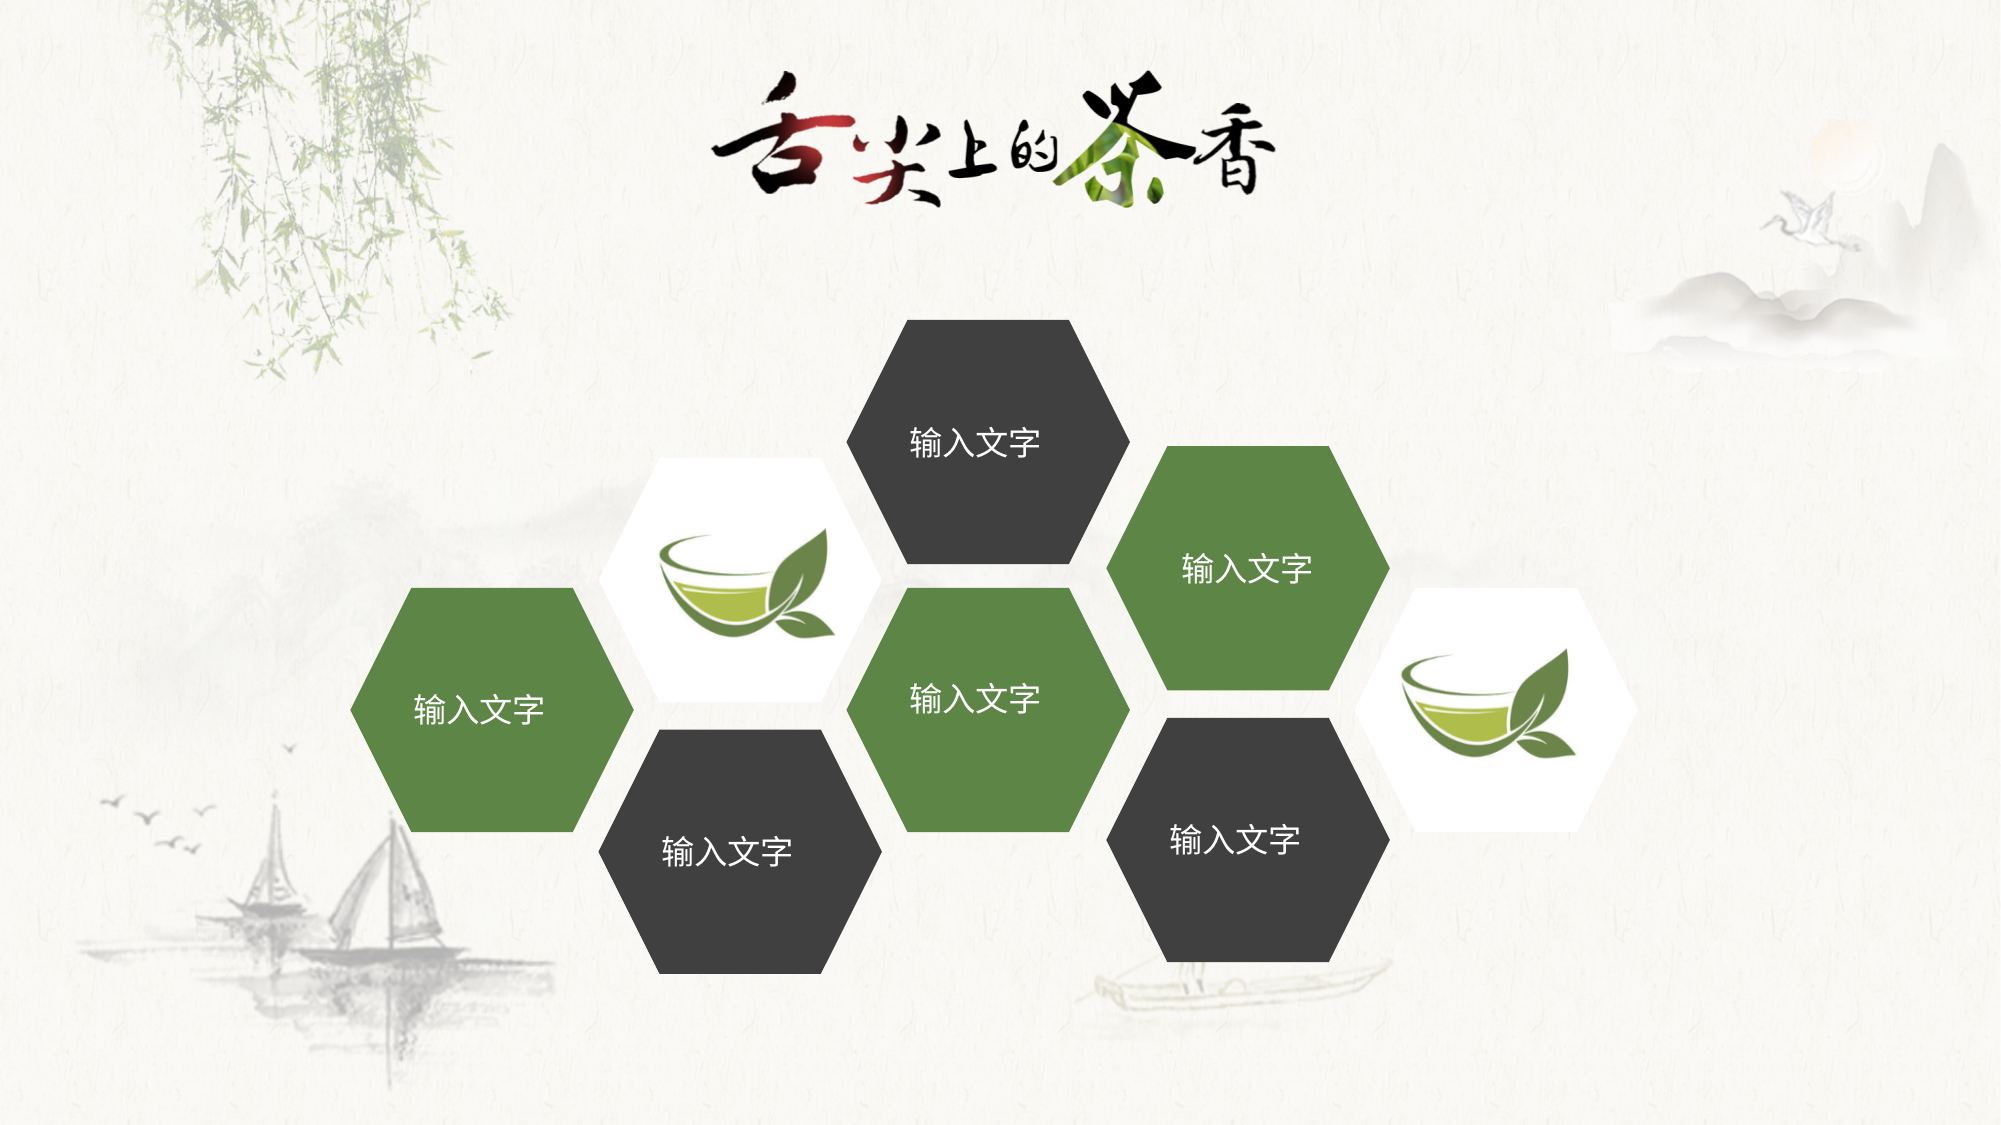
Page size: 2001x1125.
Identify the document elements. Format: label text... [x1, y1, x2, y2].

text_box [845, 586, 1132, 834]
text_box 输入文字 [398, 682, 562, 737]
text_box 输入文字 [894, 670, 1058, 726]
text_box [597, 456, 884, 704]
picture [697, 11, 1303, 223]
text_box 输入文字 [646, 824, 810, 879]
text_box 输入文字 [1166, 540, 1330, 596]
text_box [1105, 445, 1392, 692]
text_box [349, 586, 635, 834]
picture [655, 524, 847, 641]
text_box [845, 318, 1132, 566]
text_box [1353, 586, 1640, 834]
text_box [1105, 716, 1392, 964]
text_box [597, 728, 884, 975]
picture [1397, 644, 1588, 761]
text_box 输入文字 [1154, 812, 1318, 867]
text_box 输入文字 [894, 414, 1058, 469]
